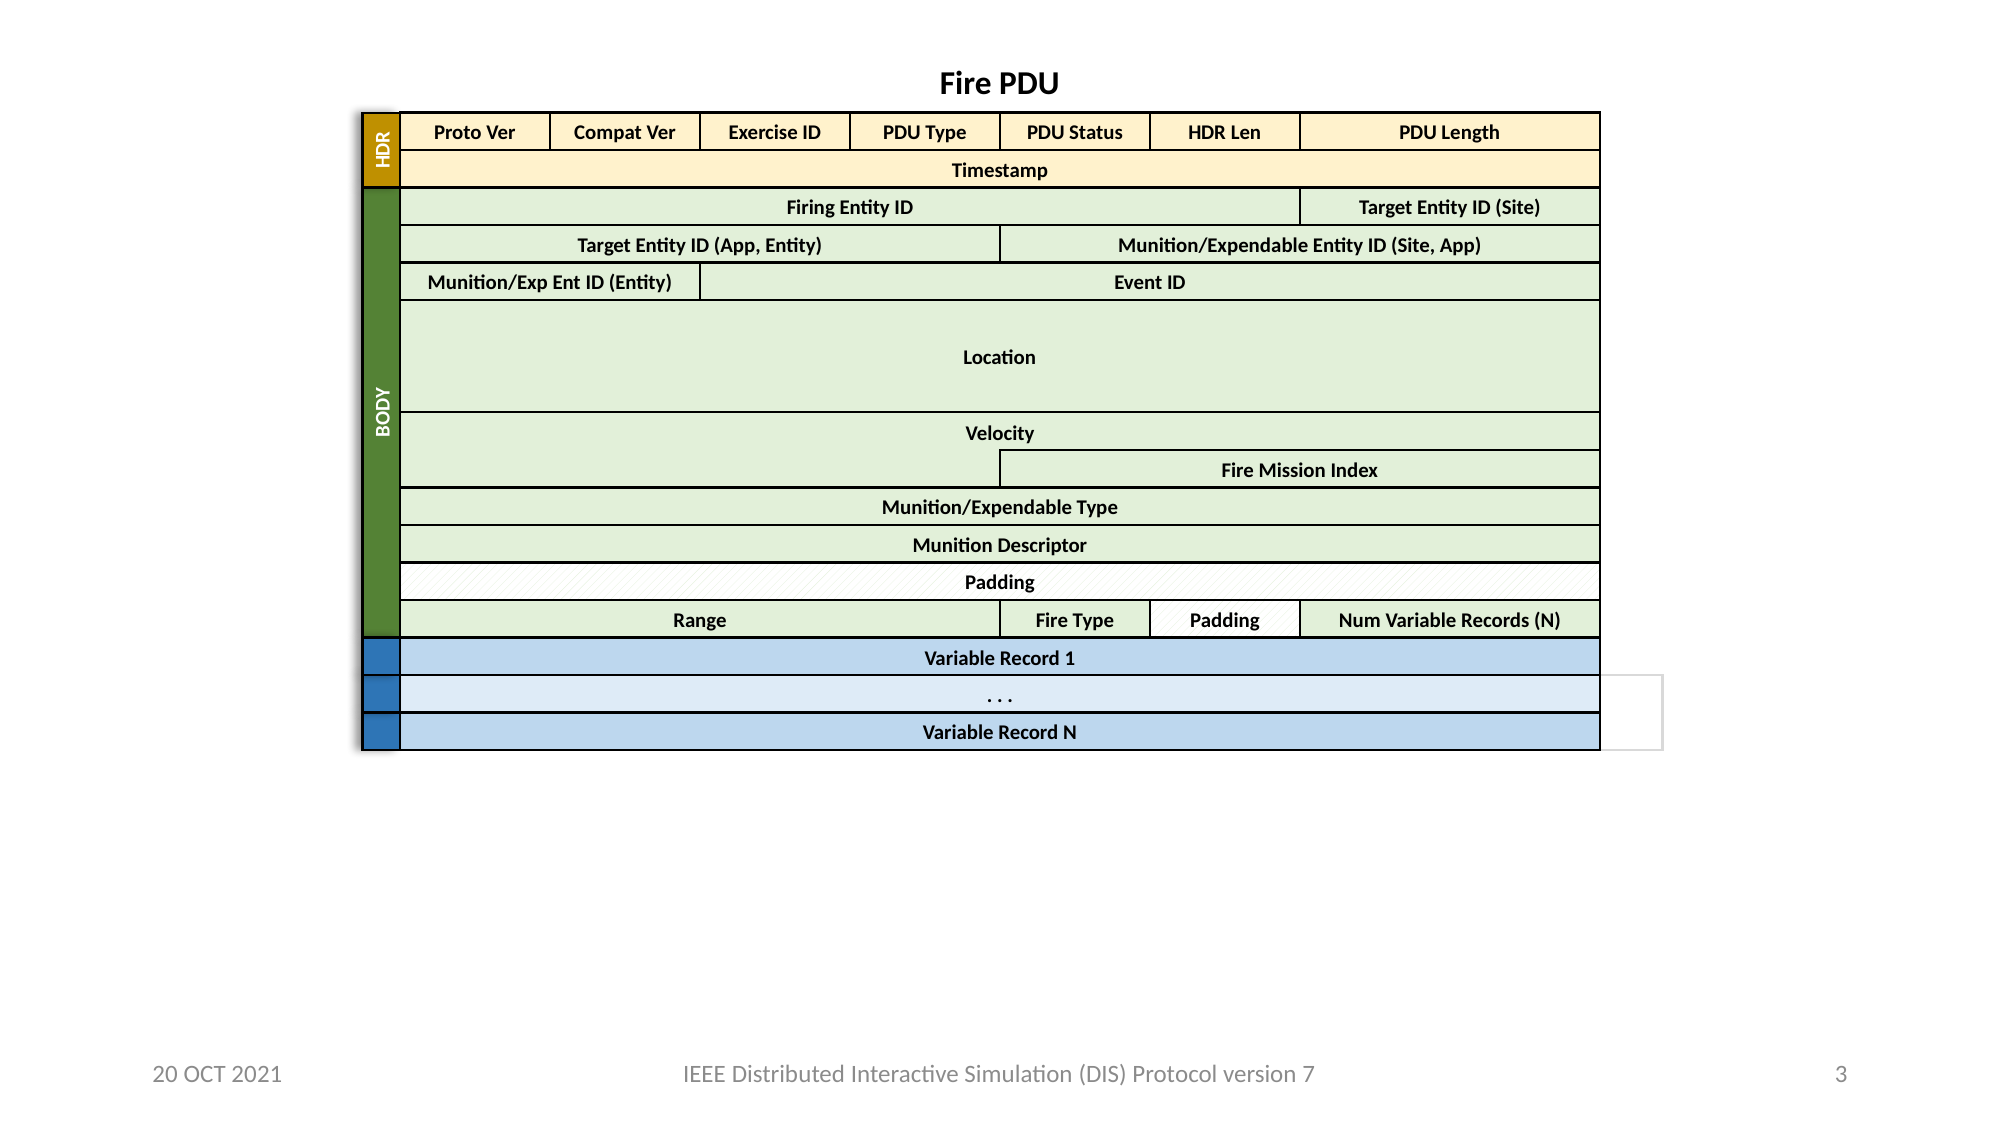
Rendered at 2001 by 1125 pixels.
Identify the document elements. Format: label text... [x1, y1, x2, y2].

text_box PDU Length [1299, 111, 1601, 149]
text_box Munition/Expendable Type [399, 486, 1601, 524]
text_box PDU Type [849, 111, 999, 149]
text_box Range [399, 599, 999, 636]
text_box [1601, 674, 1664, 751]
text_box PDU Status [999, 111, 1149, 149]
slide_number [137, 1042, 588, 1103]
text_box [361, 714, 401, 751]
text_box HDR [361, 112, 401, 189]
text_box [361, 676, 401, 714]
text_box Proto Ver [399, 111, 549, 149]
text_box Munition/Expendable Entity ID (Site, App) [999, 224, 1601, 261]
text_box Munition Descriptor [399, 524, 1601, 563]
text_box Num Variable Records (N) [1301, 601, 1601, 636]
text_box HDR Len [1149, 111, 1299, 149]
text_box Event ID [699, 261, 1601, 301]
text_box BODY [361, 189, 401, 636]
text_box Variable Record N [401, 713, 1601, 751]
text_box Fire PDU [699, 61, 1301, 101]
text_box Exercise ID [699, 111, 849, 149]
text_box Fire Mission Index [999, 449, 1601, 486]
text_box Target Entity ID (Site) [1301, 186, 1601, 224]
text_box Padding [1149, 599, 1301, 636]
text_box Firing Entity ID [401, 186, 1301, 224]
text_box Compat Ver [549, 111, 699, 149]
text_box [361, 637, 401, 676]
slide_number 3 [1412, 1042, 1863, 1103]
text_box Velocity [401, 413, 1601, 486]
text_box Fire Type [999, 599, 1149, 636]
text_box Variable Record 1 [399, 636, 1601, 674]
text_box Location [399, 301, 1601, 413]
text_box Munition/Exp Ent ID (Entity) [399, 261, 699, 301]
text_box . . . [401, 674, 1601, 713]
text_box Timestamp [401, 149, 1601, 186]
footer IEEE Distributed Interactive Simulation (DIS) Protocol version 7 [662, 1042, 1338, 1103]
text_box Target Entity ID (App, Entity) [401, 224, 999, 261]
text_box Padding [401, 563, 1601, 601]
